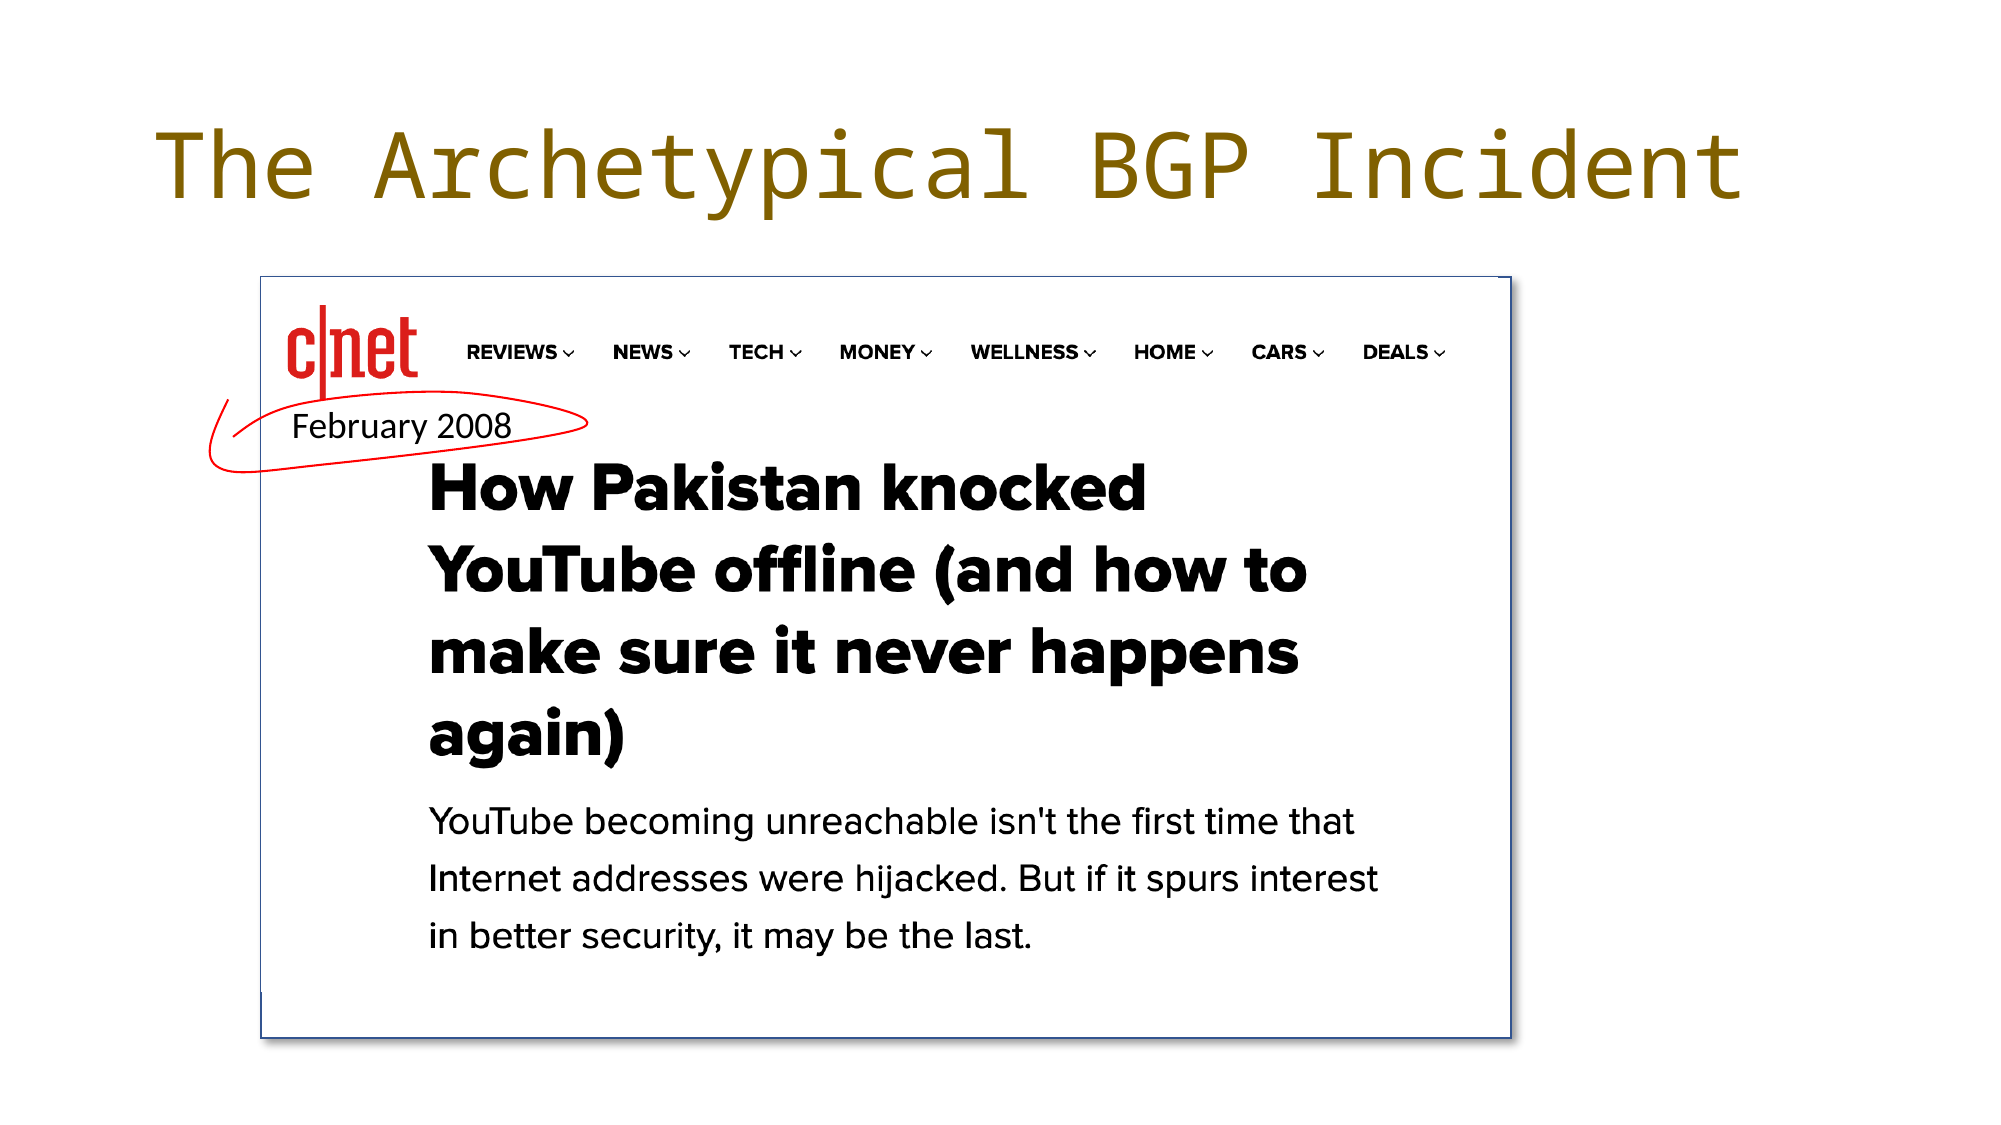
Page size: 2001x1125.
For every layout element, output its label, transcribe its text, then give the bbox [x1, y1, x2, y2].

title The Archetypical BGP Incident [137, 59, 1863, 278]
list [260, 277, 1498, 992]
text_box [260, 278, 1512, 1039]
text_box [208, 398, 260, 474]
